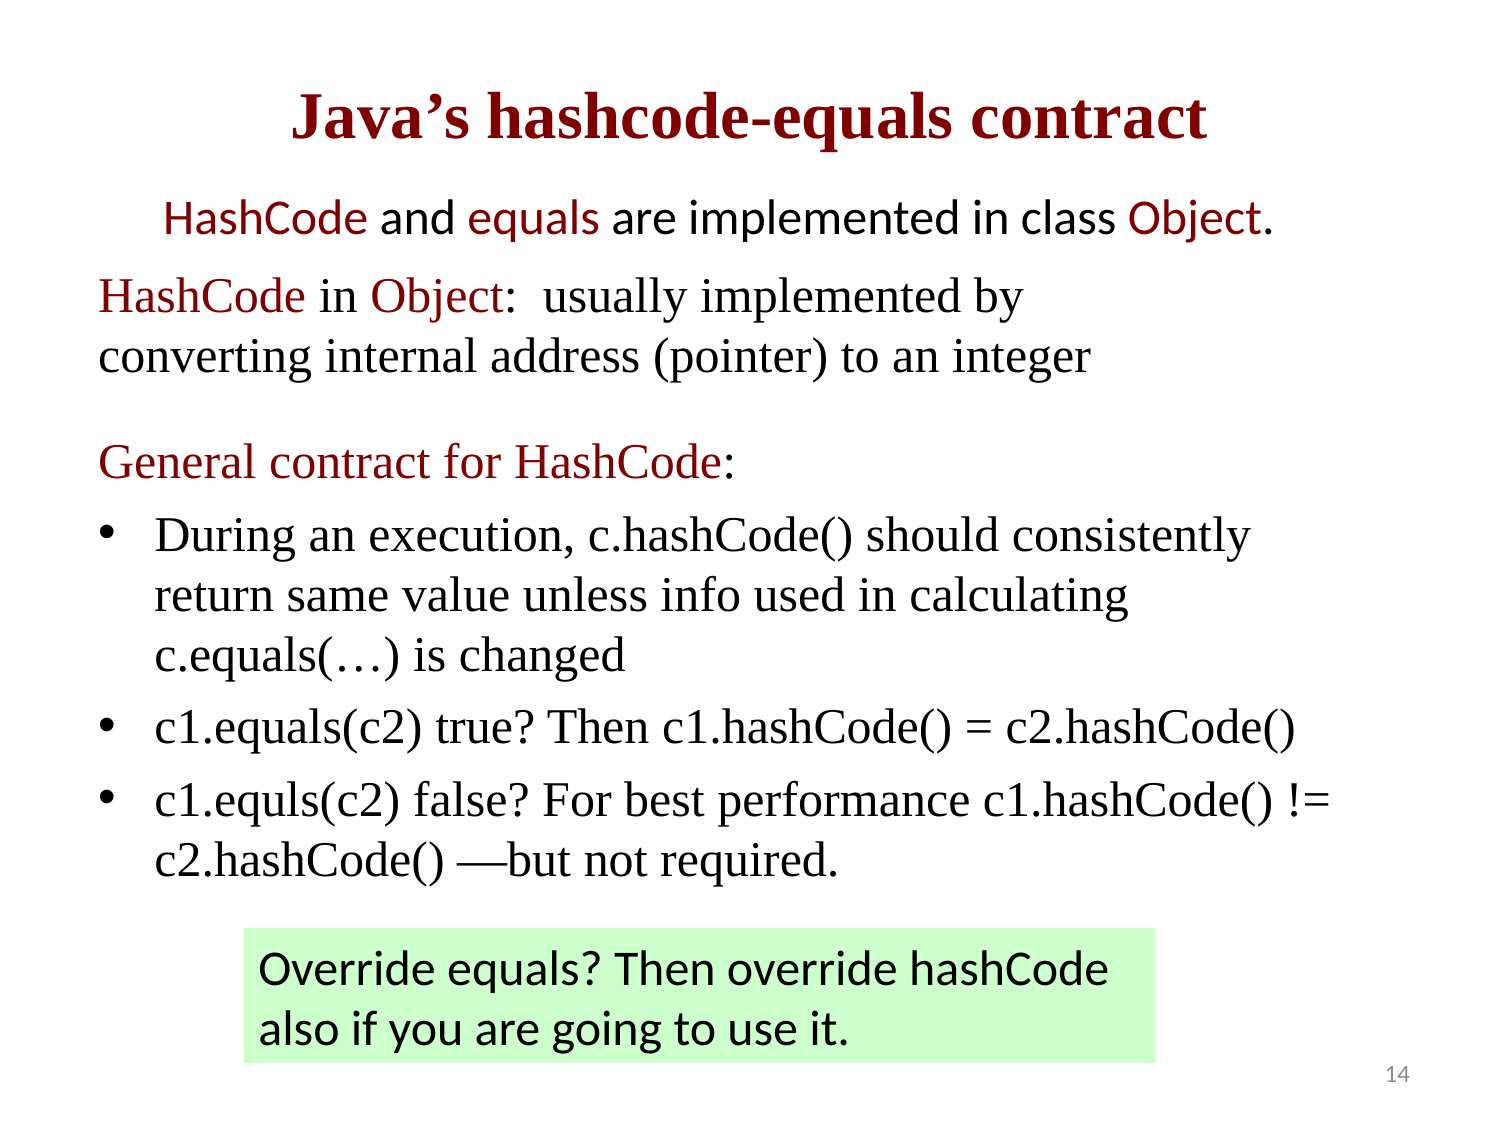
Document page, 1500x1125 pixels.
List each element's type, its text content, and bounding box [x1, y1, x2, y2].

text_box HashCode and equals are implemented in class Object. [148, 177, 1336, 252]
list Java’s hashcode-equals contract [263, 64, 1237, 159]
text_box Override equals? Then override hashCode also if you are going to use it. [243, 928, 1156, 1063]
slide_number 14 [1074, 1042, 1425, 1103]
text_box HashCode in Object: usually implemented by converting internal address (pointer) to an integer [83, 255, 1119, 391]
text_box General contract for HashCode: During an execution, c.hashCode() should consistently return same value unless info used in calculating c.equals(…) is changed c1.equals(c2) true? Then c1.hashCode() = c2.hashCode() c1.equls(c2) false? For best performance c1.hashCode() != c2.hashCode() —but not required. [83, 421, 1375, 894]
